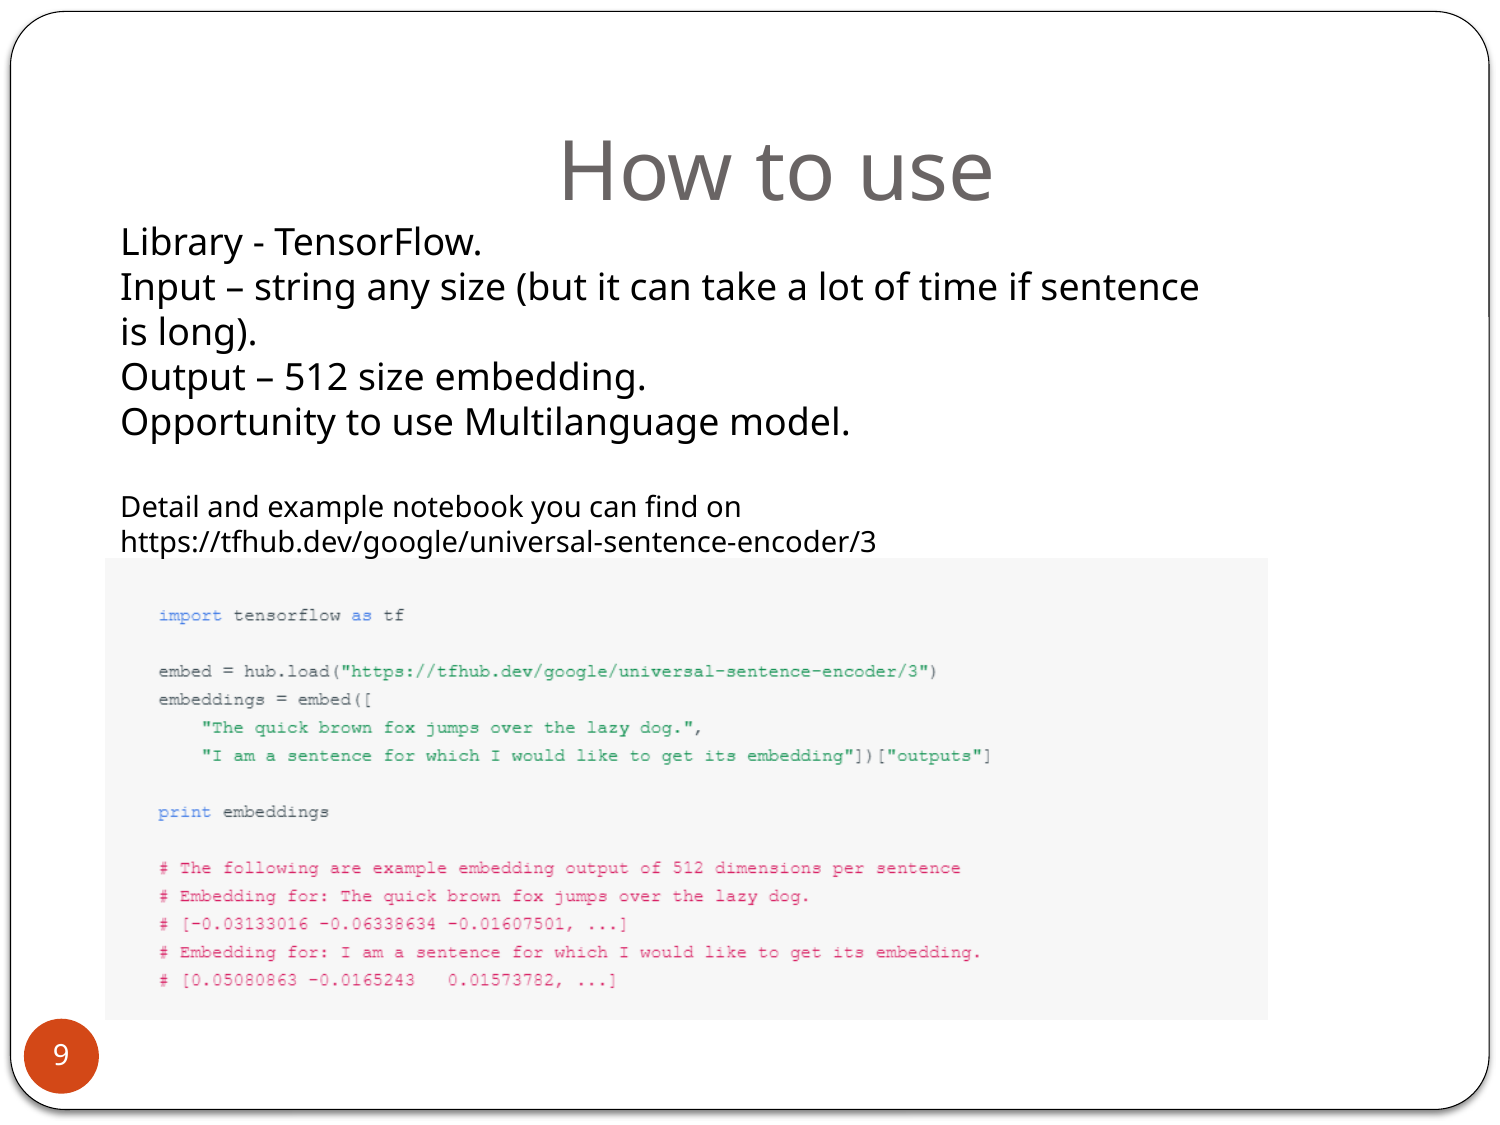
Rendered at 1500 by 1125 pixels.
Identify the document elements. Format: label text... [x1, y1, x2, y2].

title How to use [150, 45, 1425, 233]
text_box Library - TensorFlow. Input – string any size (but it can take a lot of time if sentence is long). Output – 512 size embedding. Opportunity to use Multilanguage model. Detail and example notebook you can find on https://tfhub.dev/google/universal-sentence-encoder/3 [105, 210, 1243, 557]
slide_number 9 [23, 1018, 99, 1094]
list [105, 558, 1269, 1020]
